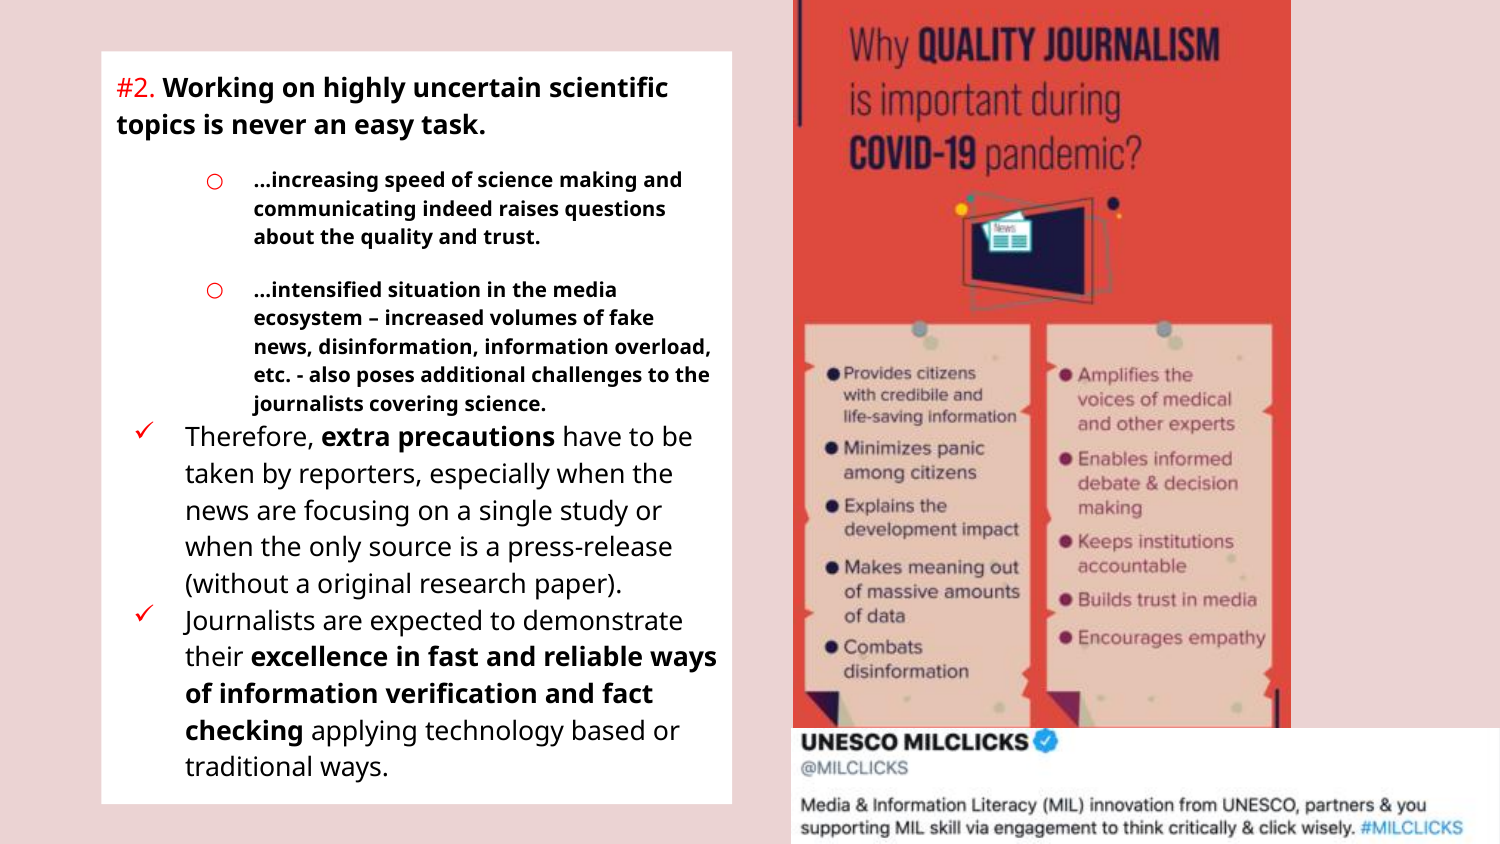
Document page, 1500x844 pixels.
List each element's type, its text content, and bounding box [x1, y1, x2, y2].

list #2. Working on highly uncertain scientific topics is never an easy task. ...increasing speed of science making and communicating indeed raises questions about the quality and trust. …intensified situation in the media ecosystem – increased volumes of fake news, disinformation, information overload, etc. - also poses additional challenges to the journalists covering science. Therefore, extra precautions have to be taken by reporters, especially when the news are focusing on a single study or when the only source is a press-release (without a original research paper). Journalists are expected to demonstrate their excellence in fast and reliable ways of information verification and fact checking applying technology based or traditional ways. [101, 51, 733, 805]
picture [791, 0, 1500, 844]
